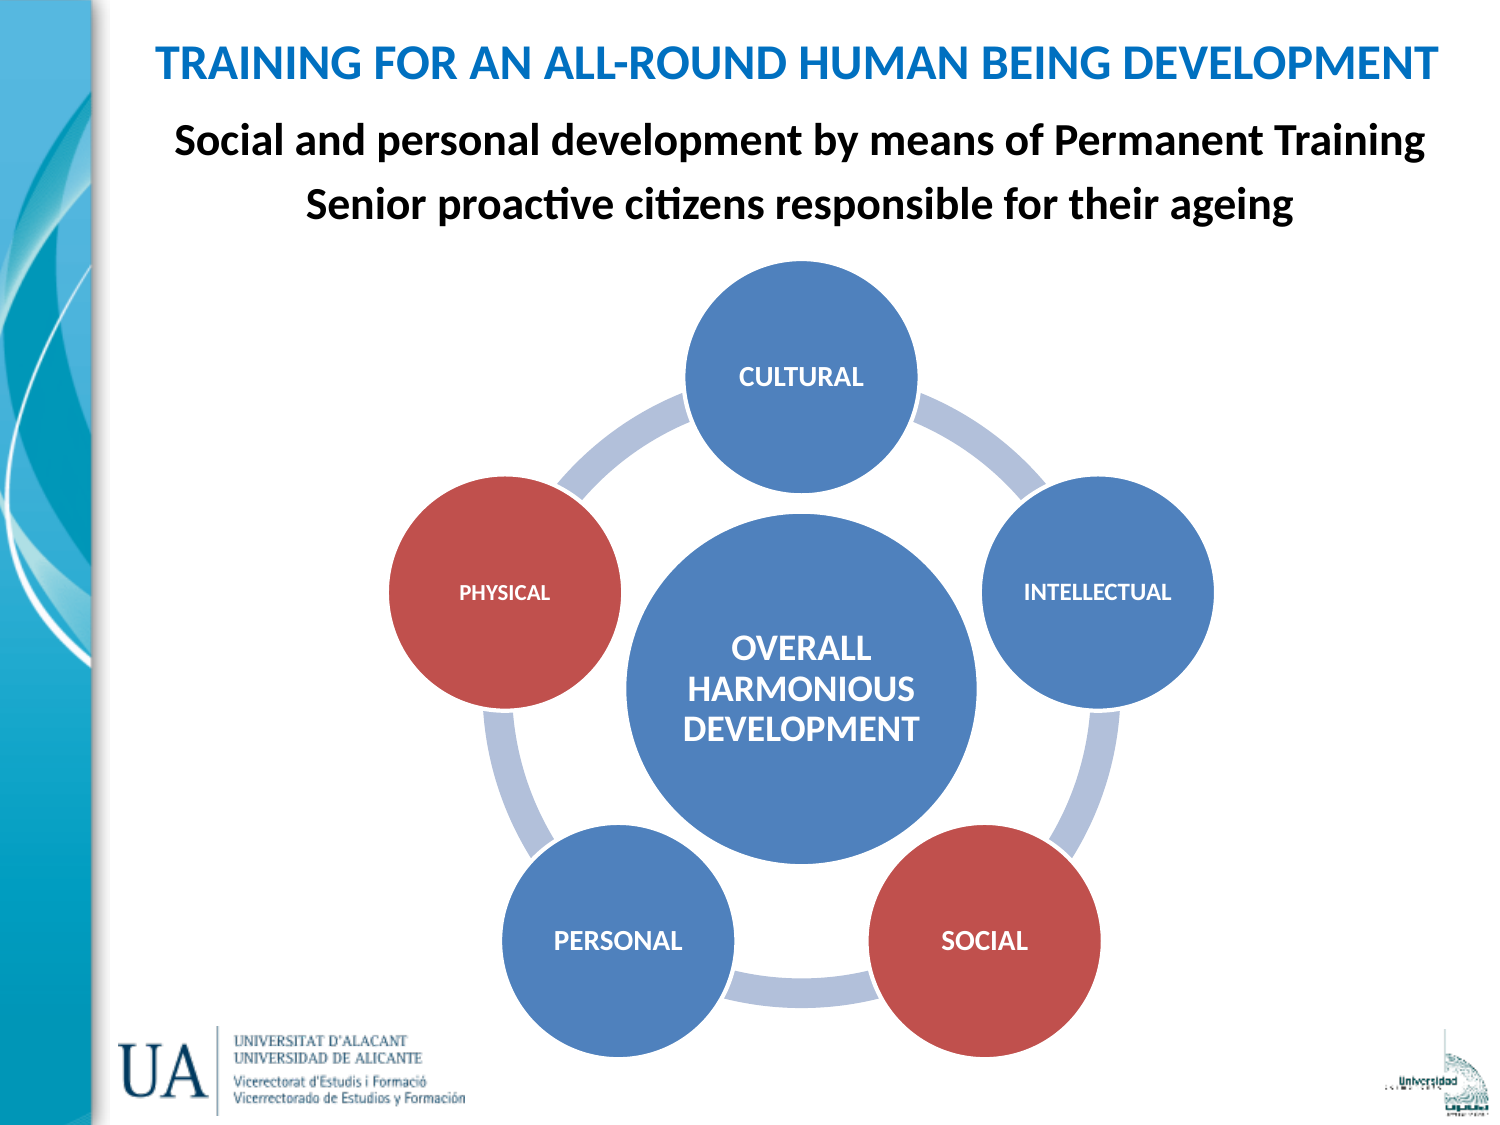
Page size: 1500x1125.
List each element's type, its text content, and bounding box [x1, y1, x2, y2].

title TRAINING FOR AN ALL-ROUND HUMAN BEING DEVELOPMENT [112, 0, 1483, 101]
picture [1384, 1029, 1489, 1118]
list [147, 271, 1456, 1048]
picture [118, 1026, 465, 1116]
picture [0, 0, 110, 1125]
text_box Social and personal development by means of Permanent Training Senior proactive citizens responsible for their ageing [100, 101, 1500, 814]
